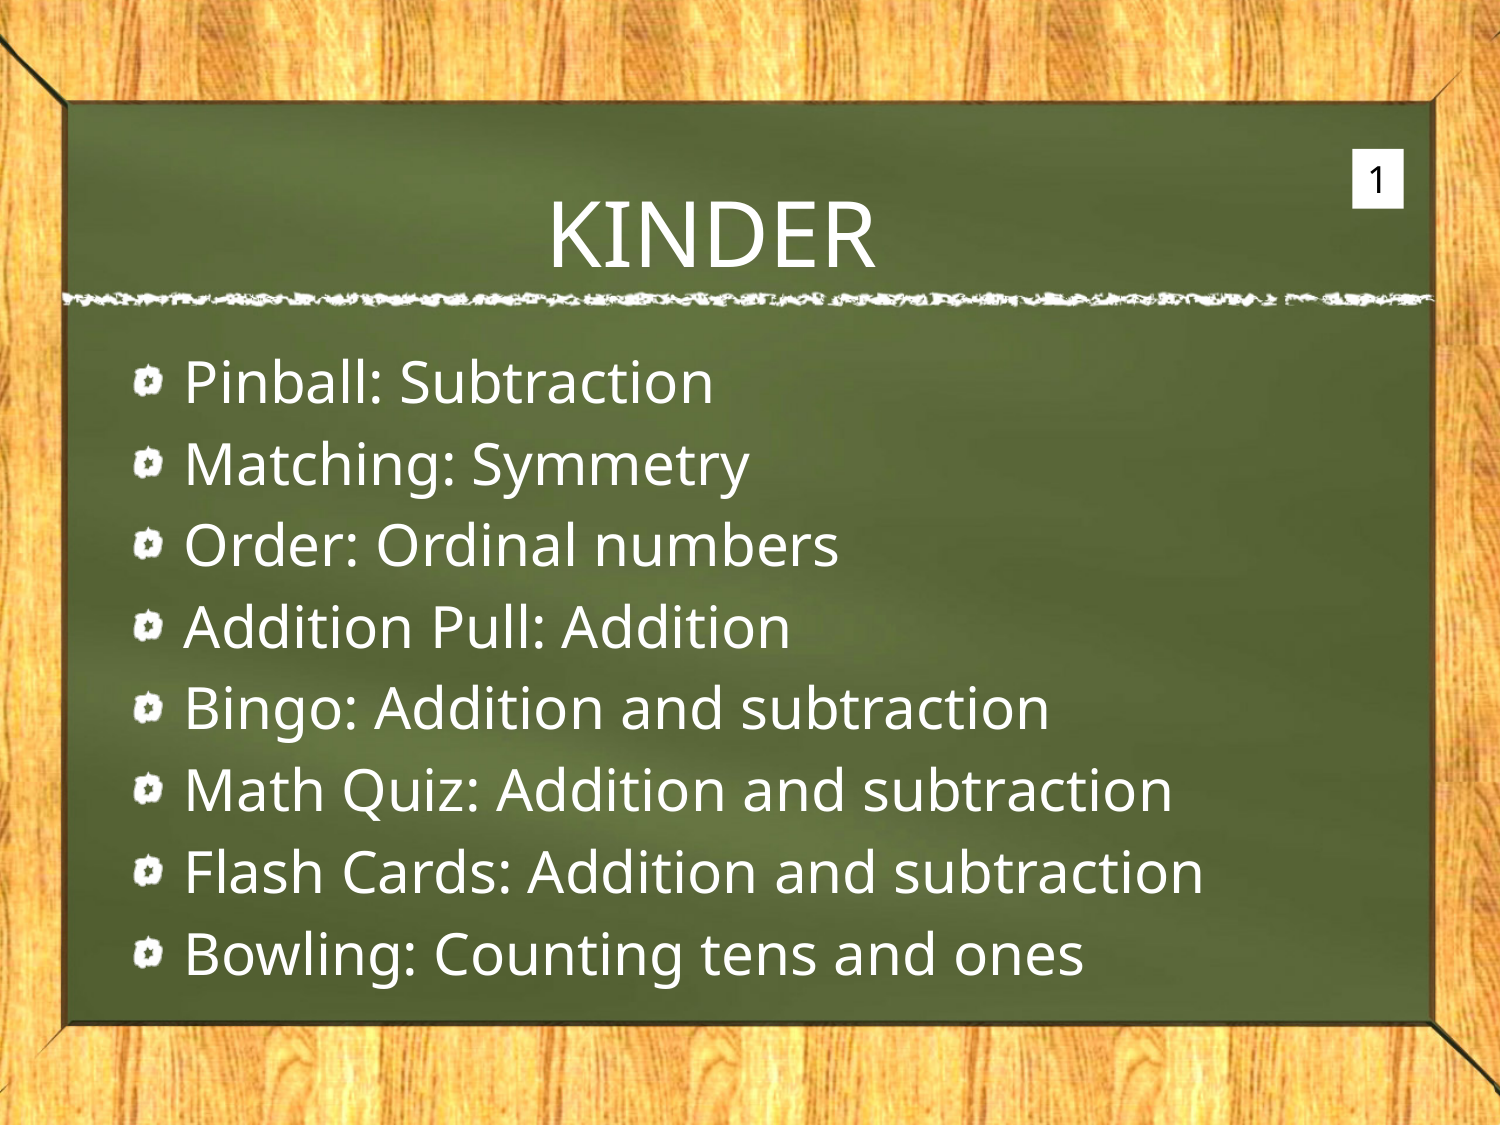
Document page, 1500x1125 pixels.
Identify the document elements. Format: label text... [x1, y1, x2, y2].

picture [0, 0, 1500, 1125]
list Pinball: Subtraction Matching: Symmetry Order: Ordinal numbers Addition Pull: Addition Bingo: Addition and subtraction Math Quiz: Addition and subtraction Flash Cards: Addition and subtraction Bowling: Counting tens and ones [112, 337, 1388, 1013]
title KINDER [112, 137, 1288, 326]
text_box 1 [1352, 148, 1404, 209]
